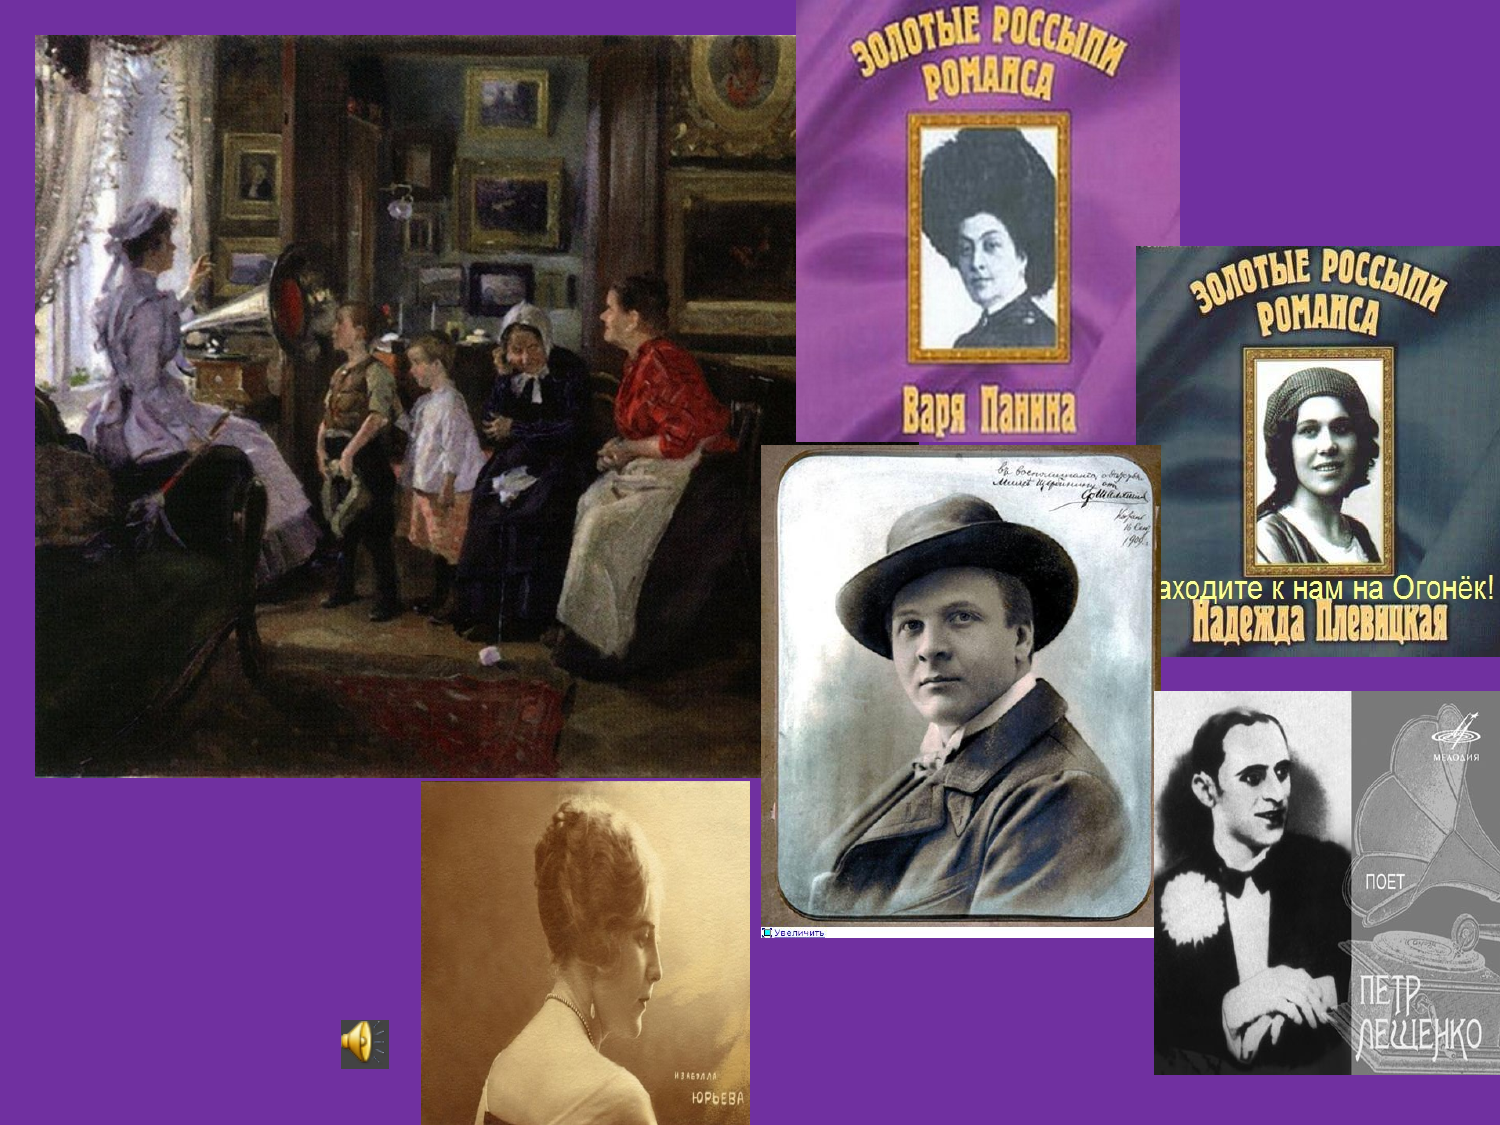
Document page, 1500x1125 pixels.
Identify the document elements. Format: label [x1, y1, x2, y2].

picture [761, 0, 1500, 1075]
picture [339, 1019, 391, 1070]
list [34, 34, 791, 778]
picture [421, 781, 751, 1125]
